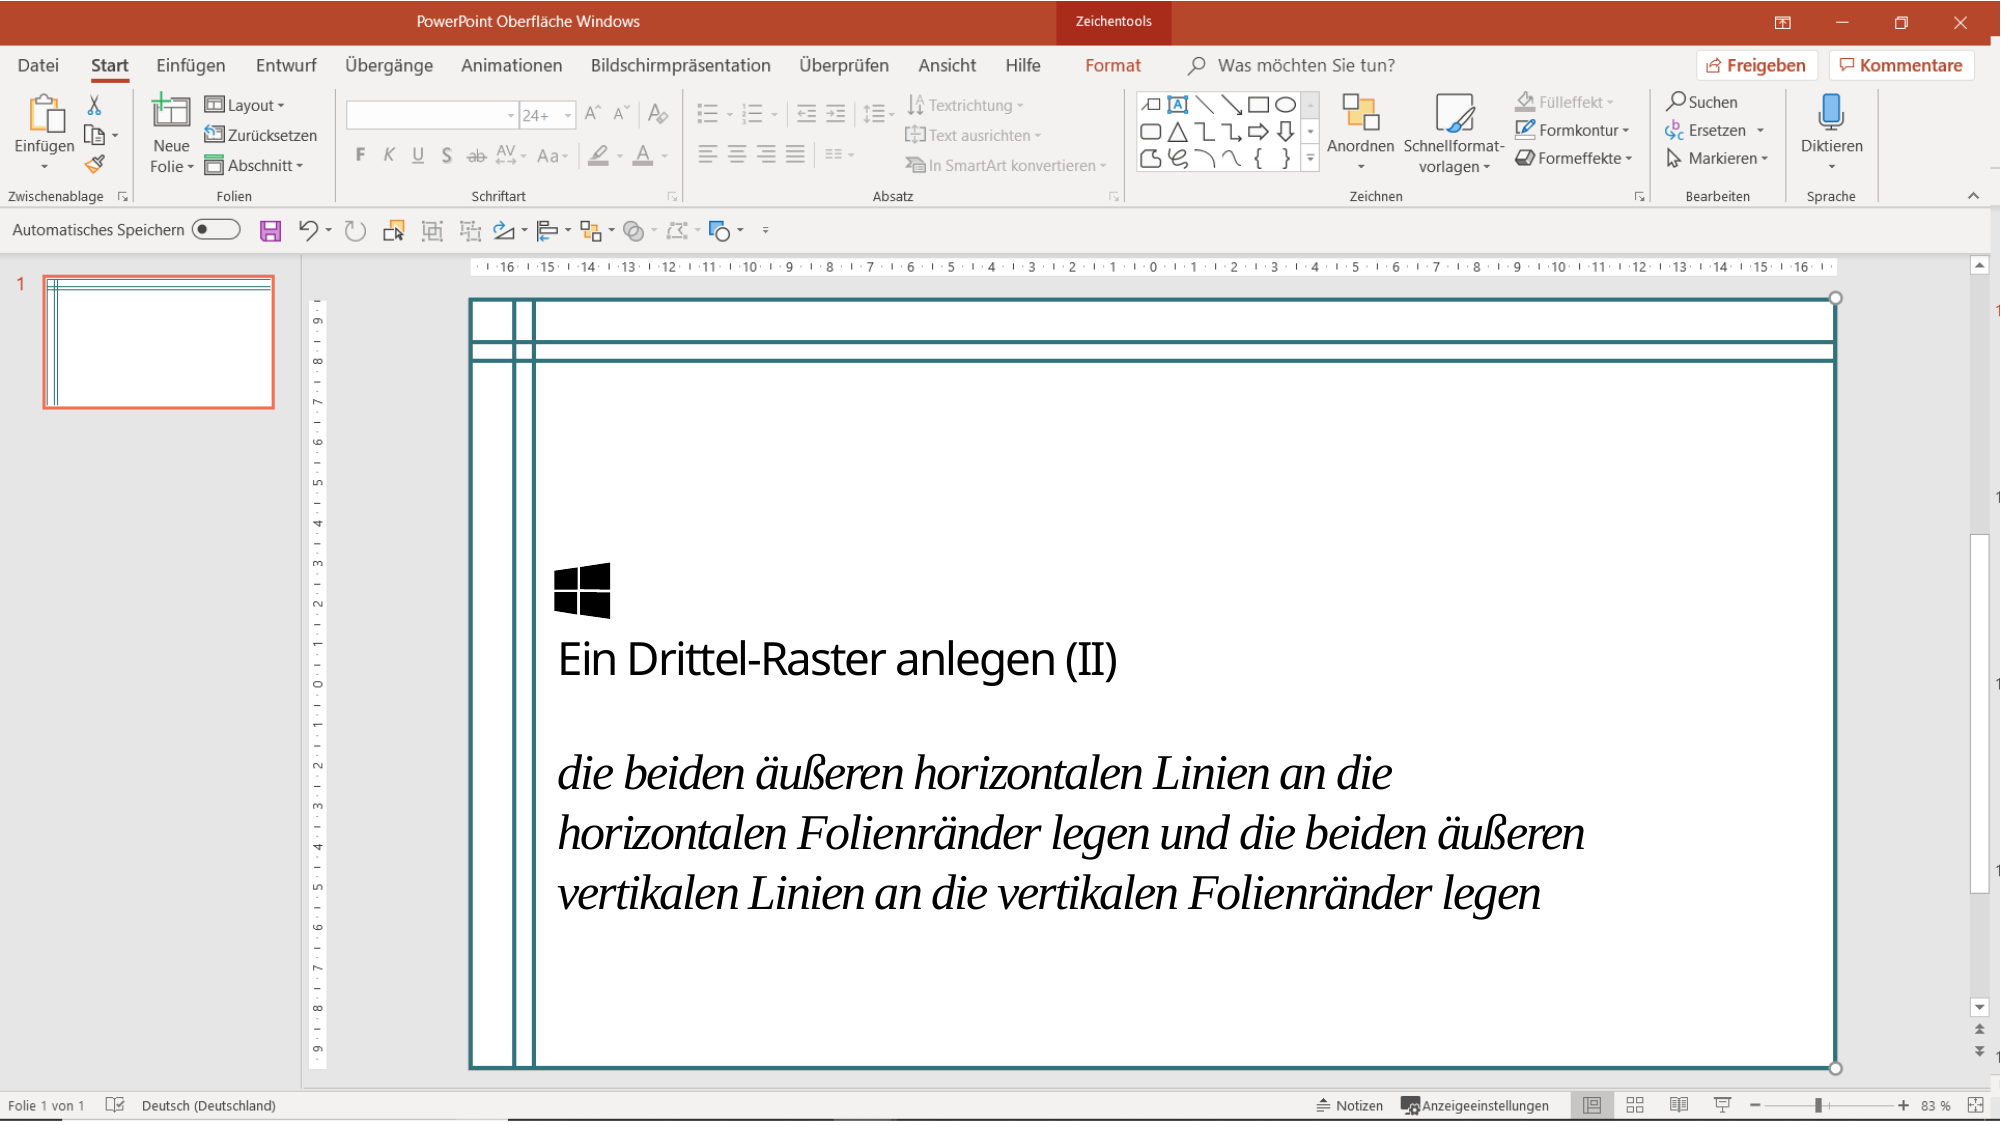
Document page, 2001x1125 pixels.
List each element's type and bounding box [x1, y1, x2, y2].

text_box [0, 0, 2000, 1125]
